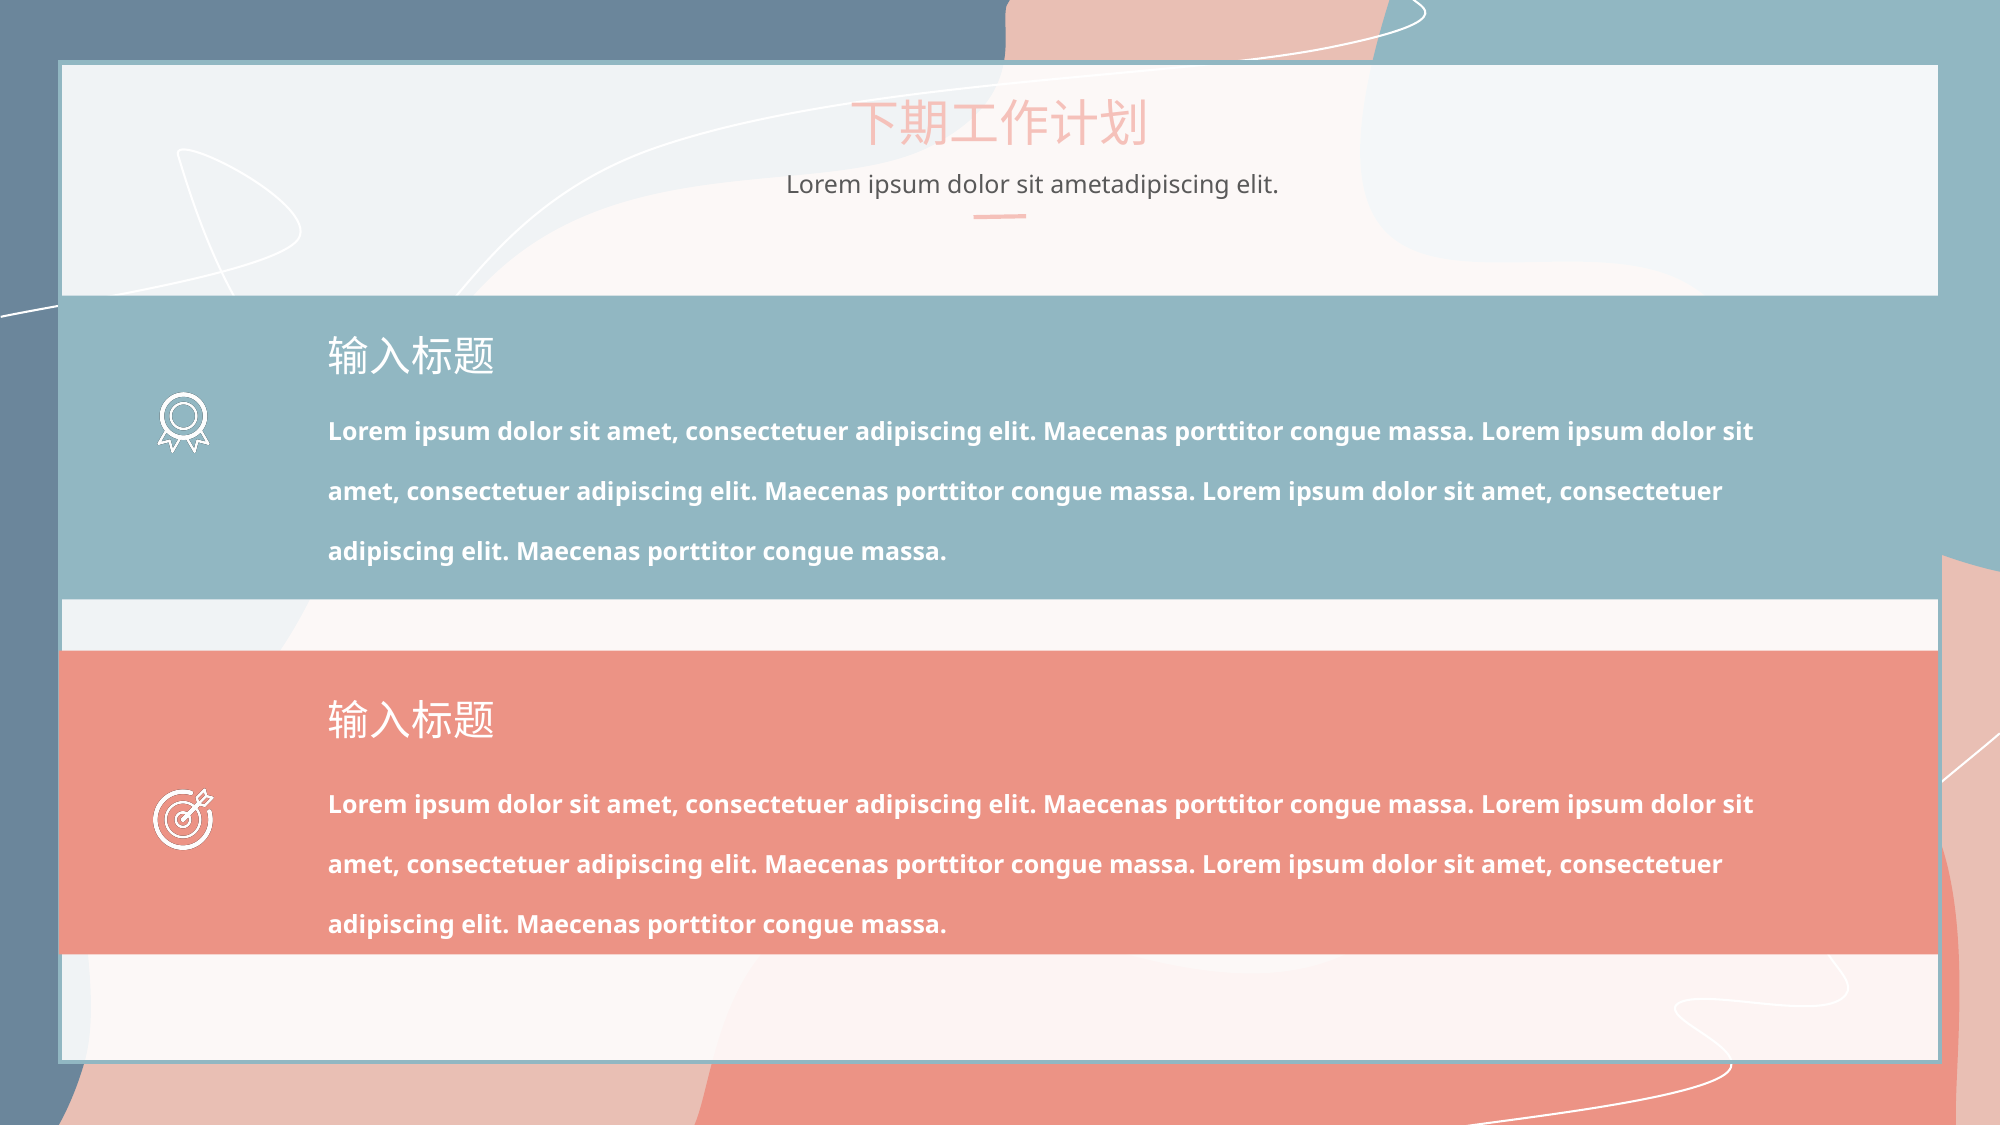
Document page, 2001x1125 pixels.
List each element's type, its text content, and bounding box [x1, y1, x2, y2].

text_box 下期工作计划 [834, 83, 1166, 145]
text_box [58, 650, 1939, 955]
text_box Lorem ipsum dolor sit ametadipiscing elit. [746, 145, 1326, 206]
picture [149, 784, 218, 854]
text_box Lorem ipsum dolor sit amet, consectetuer adipiscing elit. Maecenas porttitor congue massa. Lorem ipsum dolor sit amet, consectetuer adipiscing elit. Maecenas porttitor congue massa. Lorem ipsum dolor sit amet, consectetuer adipiscing elit. Maecenas porttitor congue massa. [313, 751, 1775, 947]
picture [149, 388, 218, 457]
text_box 输入标题 [313, 322, 545, 388]
text_box Lorem ipsum dolor sit amet, consectetuer adipiscing elit. Maecenas porttitor congue massa. Lorem ipsum dolor sit amet, consectetuer adipiscing elit. Maecenas porttitor congue massa. Lorem ipsum dolor sit amet, consectetuer adipiscing elit. Maecenas porttitor congue massa. [313, 377, 1775, 573]
text_box [58, 295, 1939, 600]
text_box 输入标题 [313, 686, 545, 751]
